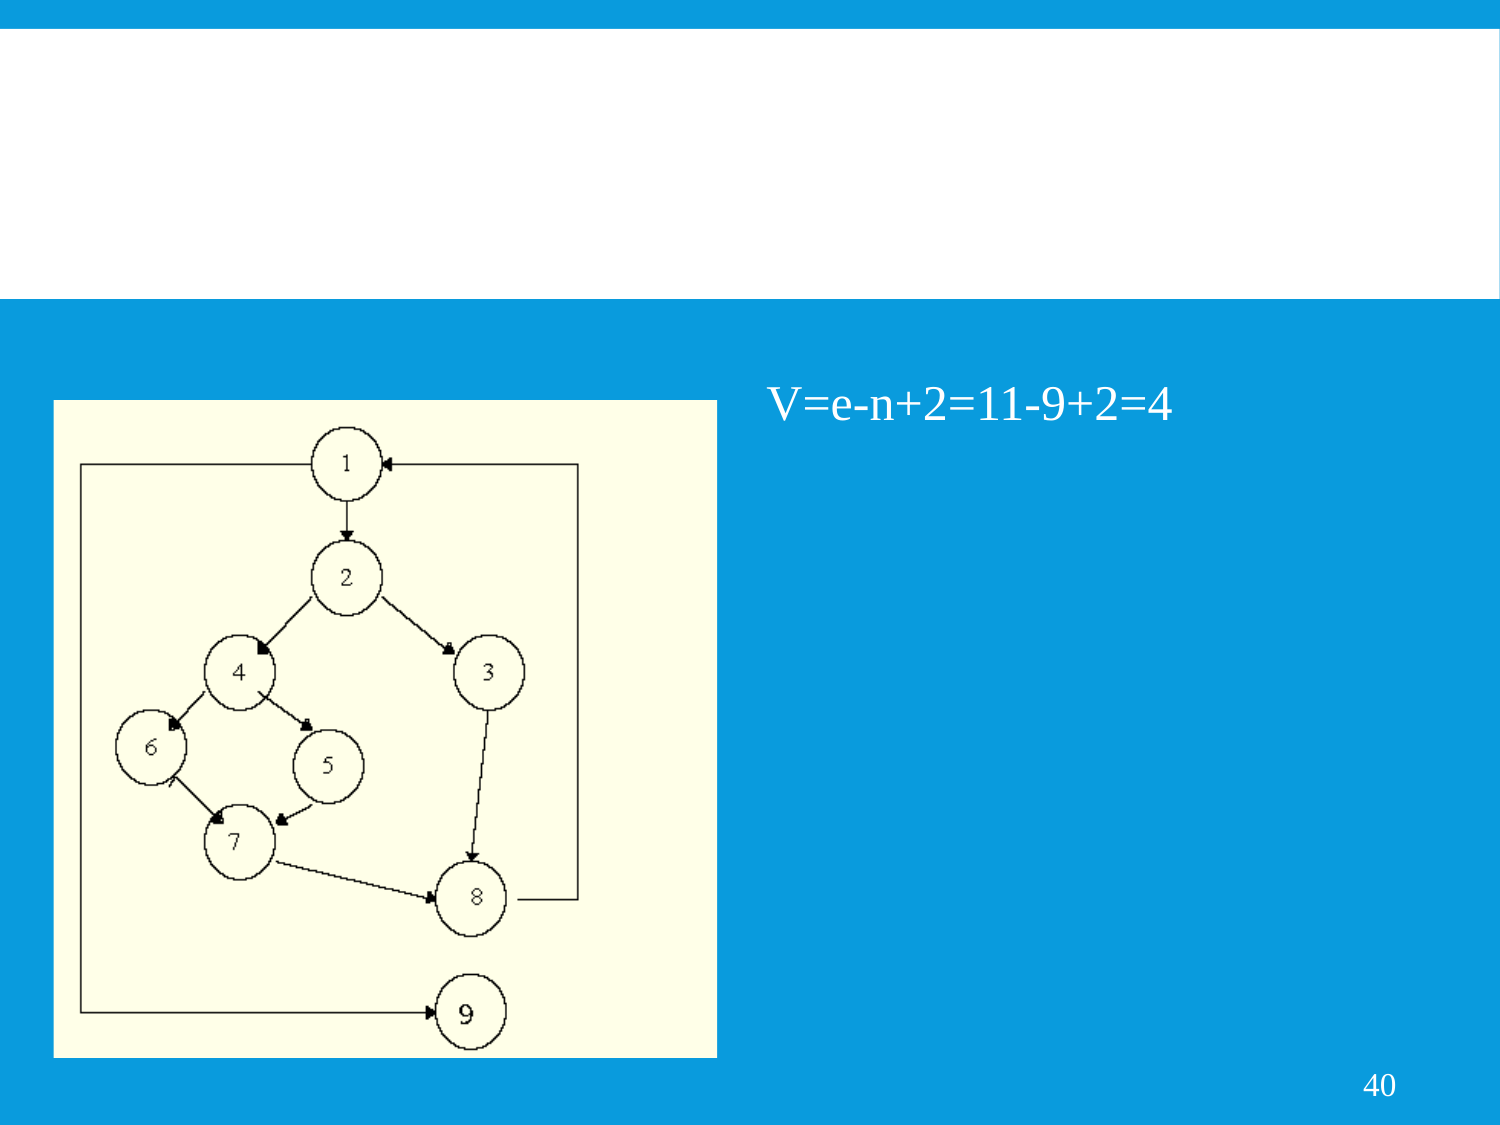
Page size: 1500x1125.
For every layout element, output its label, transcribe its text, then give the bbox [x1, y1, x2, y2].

slide_number 40 [1355, 1053, 1473, 1114]
text_box V=e-n+2=11-9+2=4 [751, 362, 1475, 438]
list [53, 400, 718, 1063]
